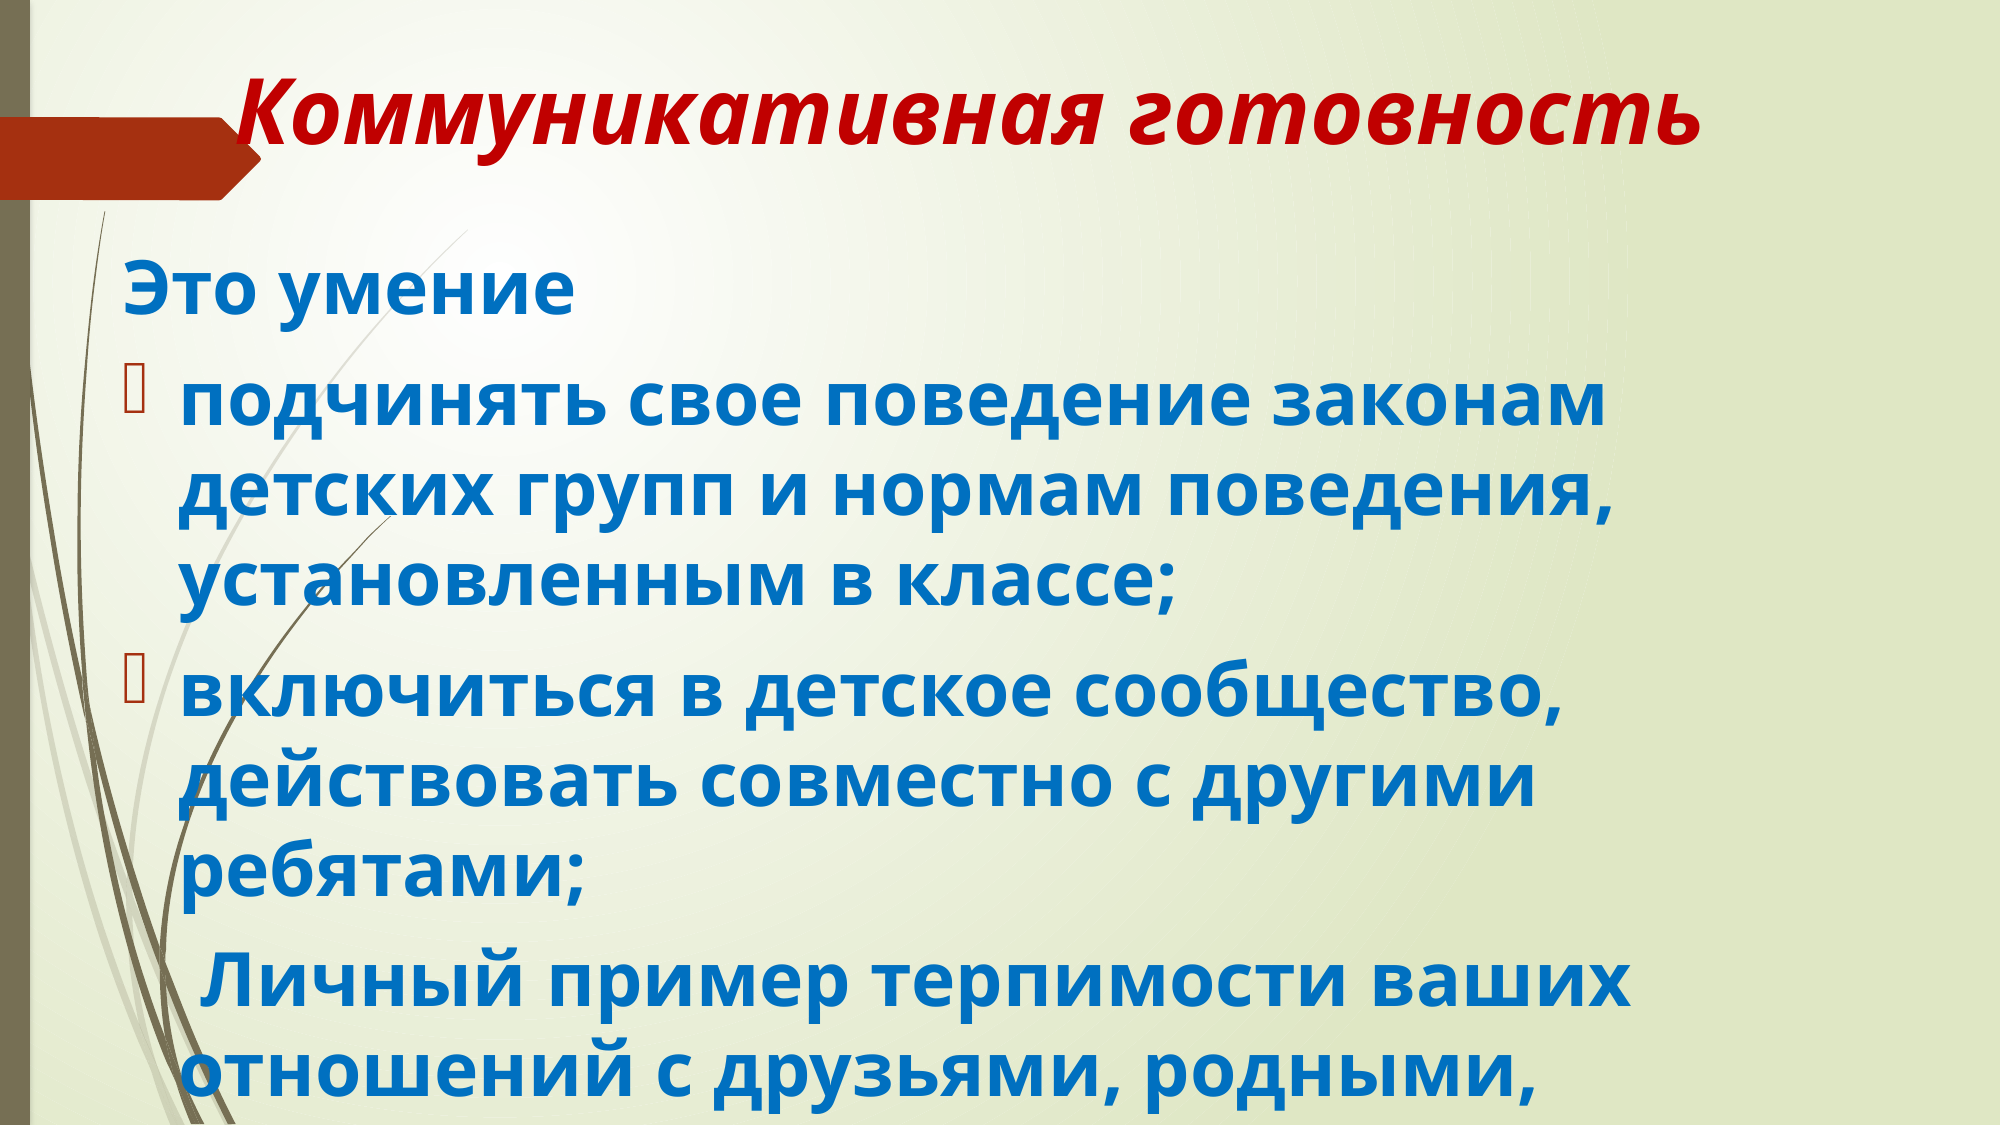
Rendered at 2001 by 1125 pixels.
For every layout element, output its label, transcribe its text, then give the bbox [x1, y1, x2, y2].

list Это умение подчинять свое поведение законам детских групп и нормам поведения, установленным в классе; включиться в детское сообщество, действовать совместно с другими ребятами; Личный пример терпимости ваших отношений с друзьями, родными, соседями. [107, 231, 1950, 988]
title Коммуникативная готовность [219, 45, 1885, 173]
